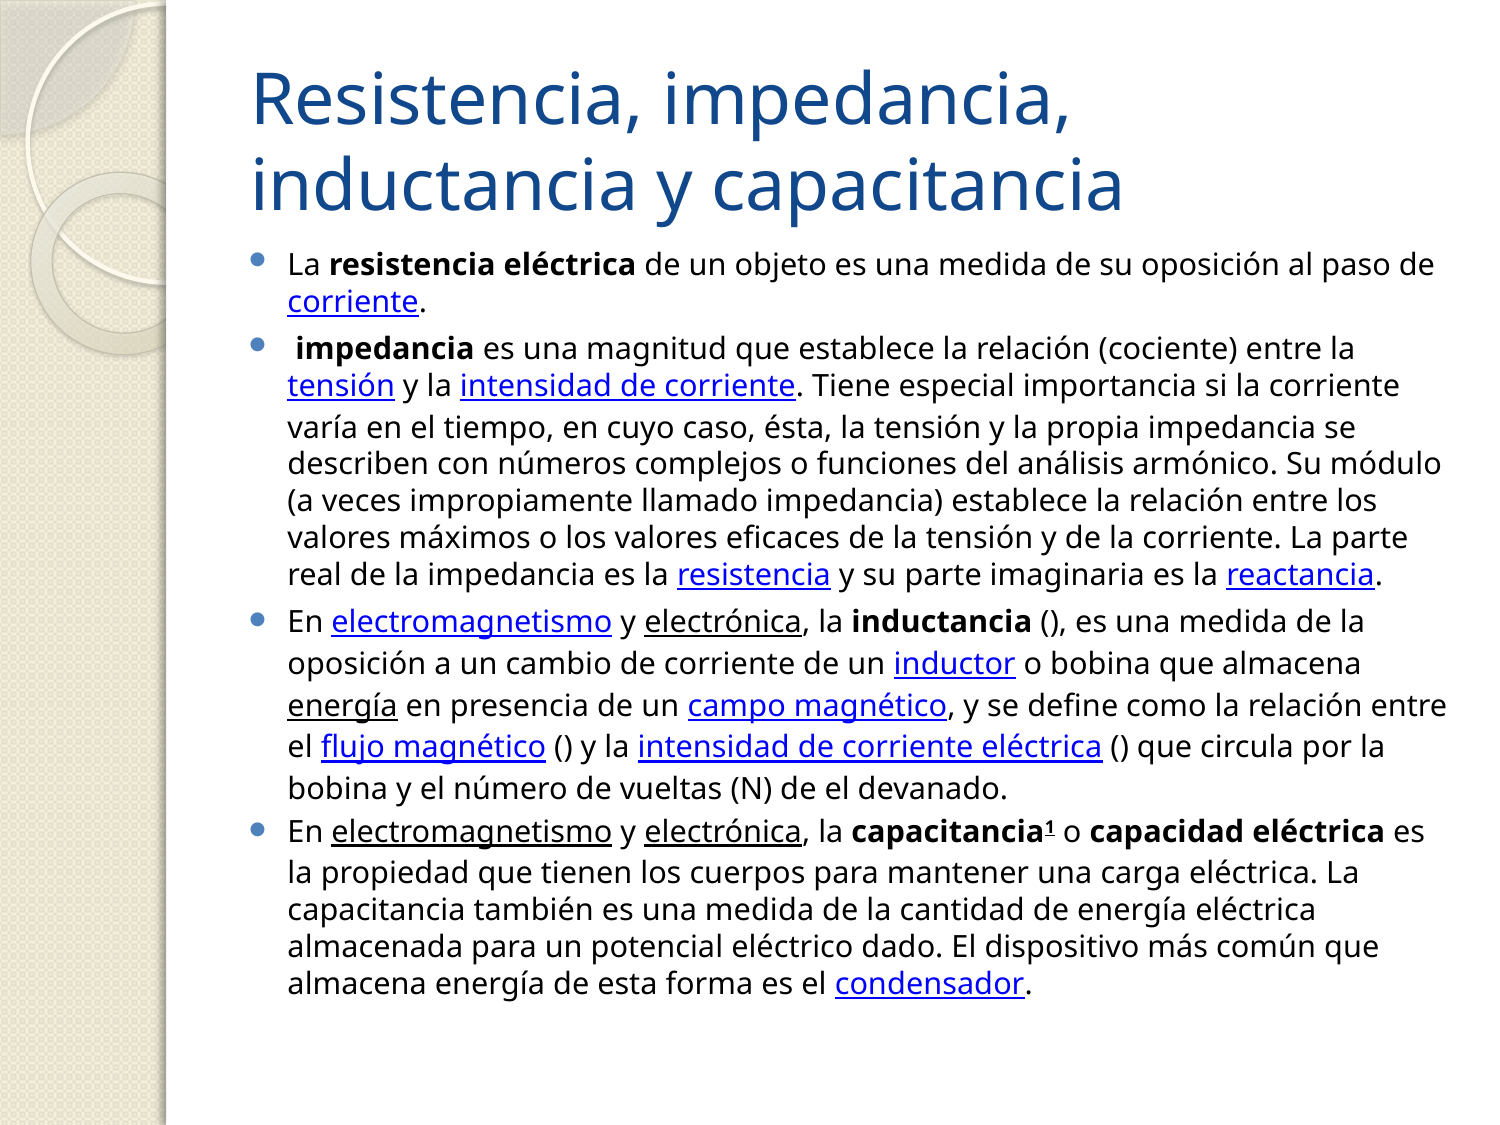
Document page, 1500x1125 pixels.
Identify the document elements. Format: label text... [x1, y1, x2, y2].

title Resistencia, impedancia, inductancia y capacitancia [235, 45, 1466, 233]
list La resistencia eléctrica de un objeto es una medida de su oposición al paso de corriente. impedancia es una magnitud que establece la relación (cociente) entre la tensión y la intensidad de corriente. Tiene especial importancia si la corriente varía en el tiempo, en cuyo caso, ésta, la tensión y la propia impedancia se describen con números complejos o funciones del análisis armónico. Su módulo (a veces impropiamente llamado impedancia) establece la relación entre los valores máximos o los valores eficaces de la tensión y de la corriente. La parte real de la impedancia es la resistencia y su parte imaginaria es la reactancia. En electromagnetismo y electrónica, la inductancia (), es una medida de la oposición a un cambio de corriente de un inductor o bobina que almacena energía en presencia de un campo magnético, y se define como la relación entre el flujo magnético () y la intensidad de corriente eléctrica () que circula por la bobina y el número de vueltas (N) de el devanado. En electromagnetismo y electrónica, la capacitancia1 o capacidad eléctrica es la propiedad que tienen los cuerpos para mantener una carga eléctrica. La capacitancia también es una medida de la cantidad de energía eléctrica almacenada para un potencial eléctrico dado. El dispositivo más común que almacena energía de esta forma es el condensador. [222, 237, 1466, 1067]
